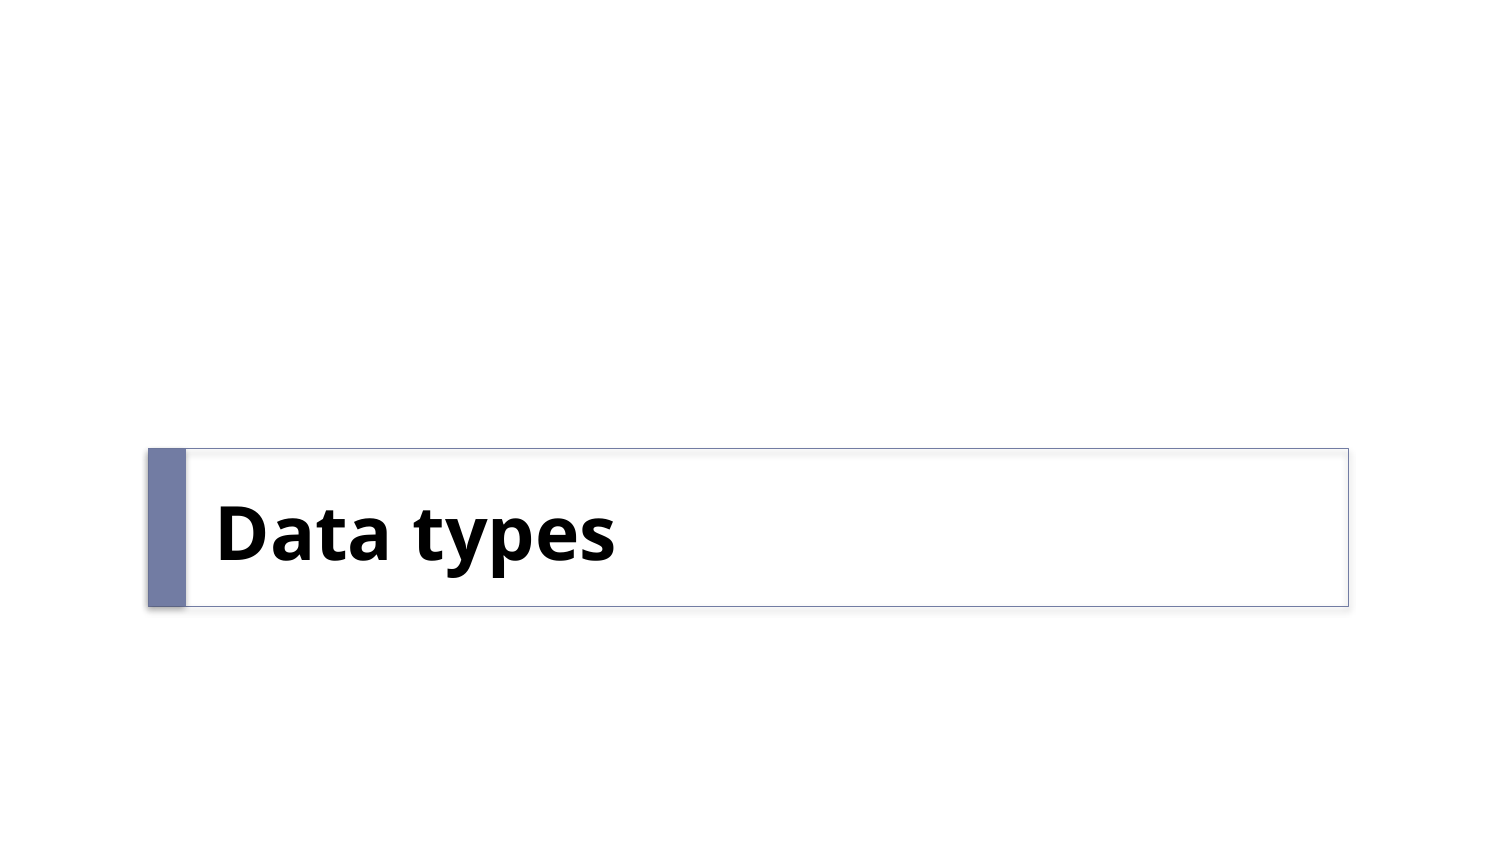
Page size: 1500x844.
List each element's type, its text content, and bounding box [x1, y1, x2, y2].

title Data types [200, 478, 1325, 600]
